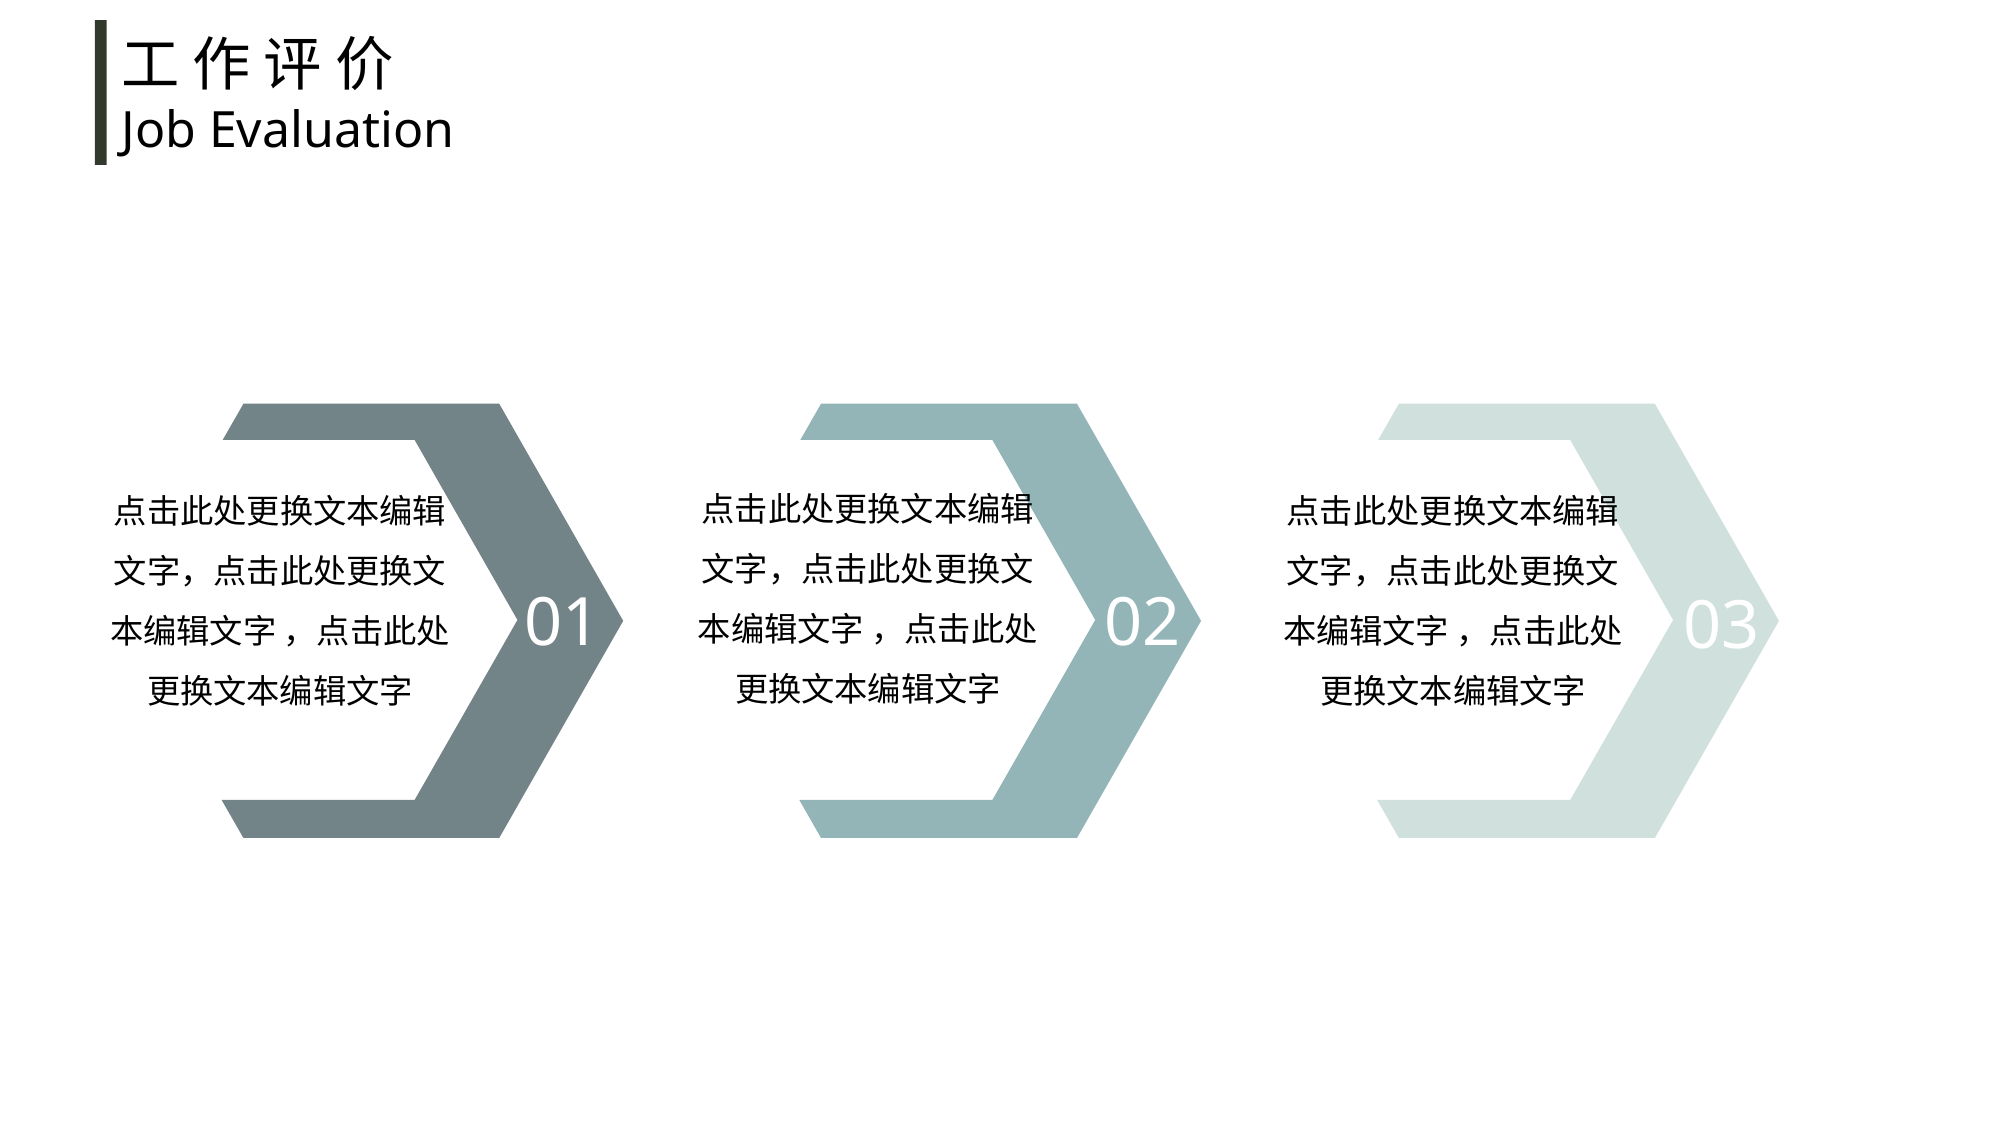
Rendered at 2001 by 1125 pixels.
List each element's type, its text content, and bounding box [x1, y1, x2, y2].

text_box 工 作 评 价 Job Evaluation [106, 20, 656, 165]
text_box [221, 403, 1779, 838]
text_box 点击此处更换文本编辑文字，点击此处更换文本编辑文字 ，点击此处更换文本编辑文字 [83, 463, 221, 718]
text_box [94, 19, 108, 166]
